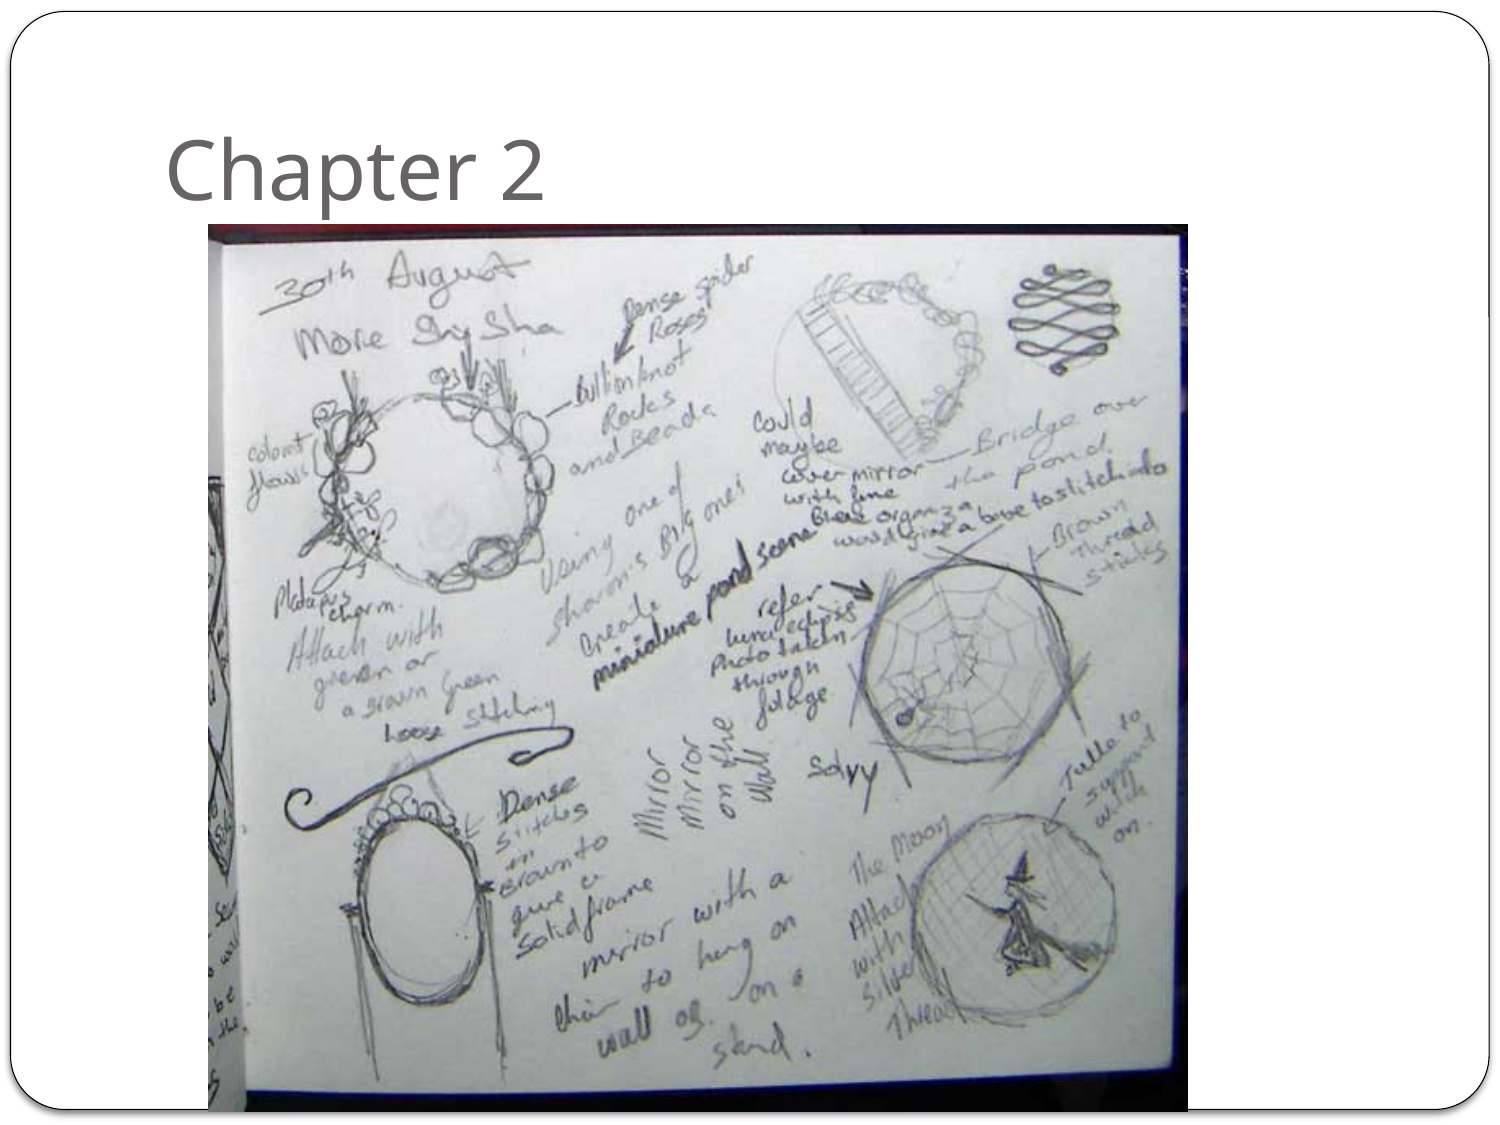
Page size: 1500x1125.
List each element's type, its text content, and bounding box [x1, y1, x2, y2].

title Chapter 2 [150, 45, 1425, 233]
picture [208, 224, 1188, 1113]
